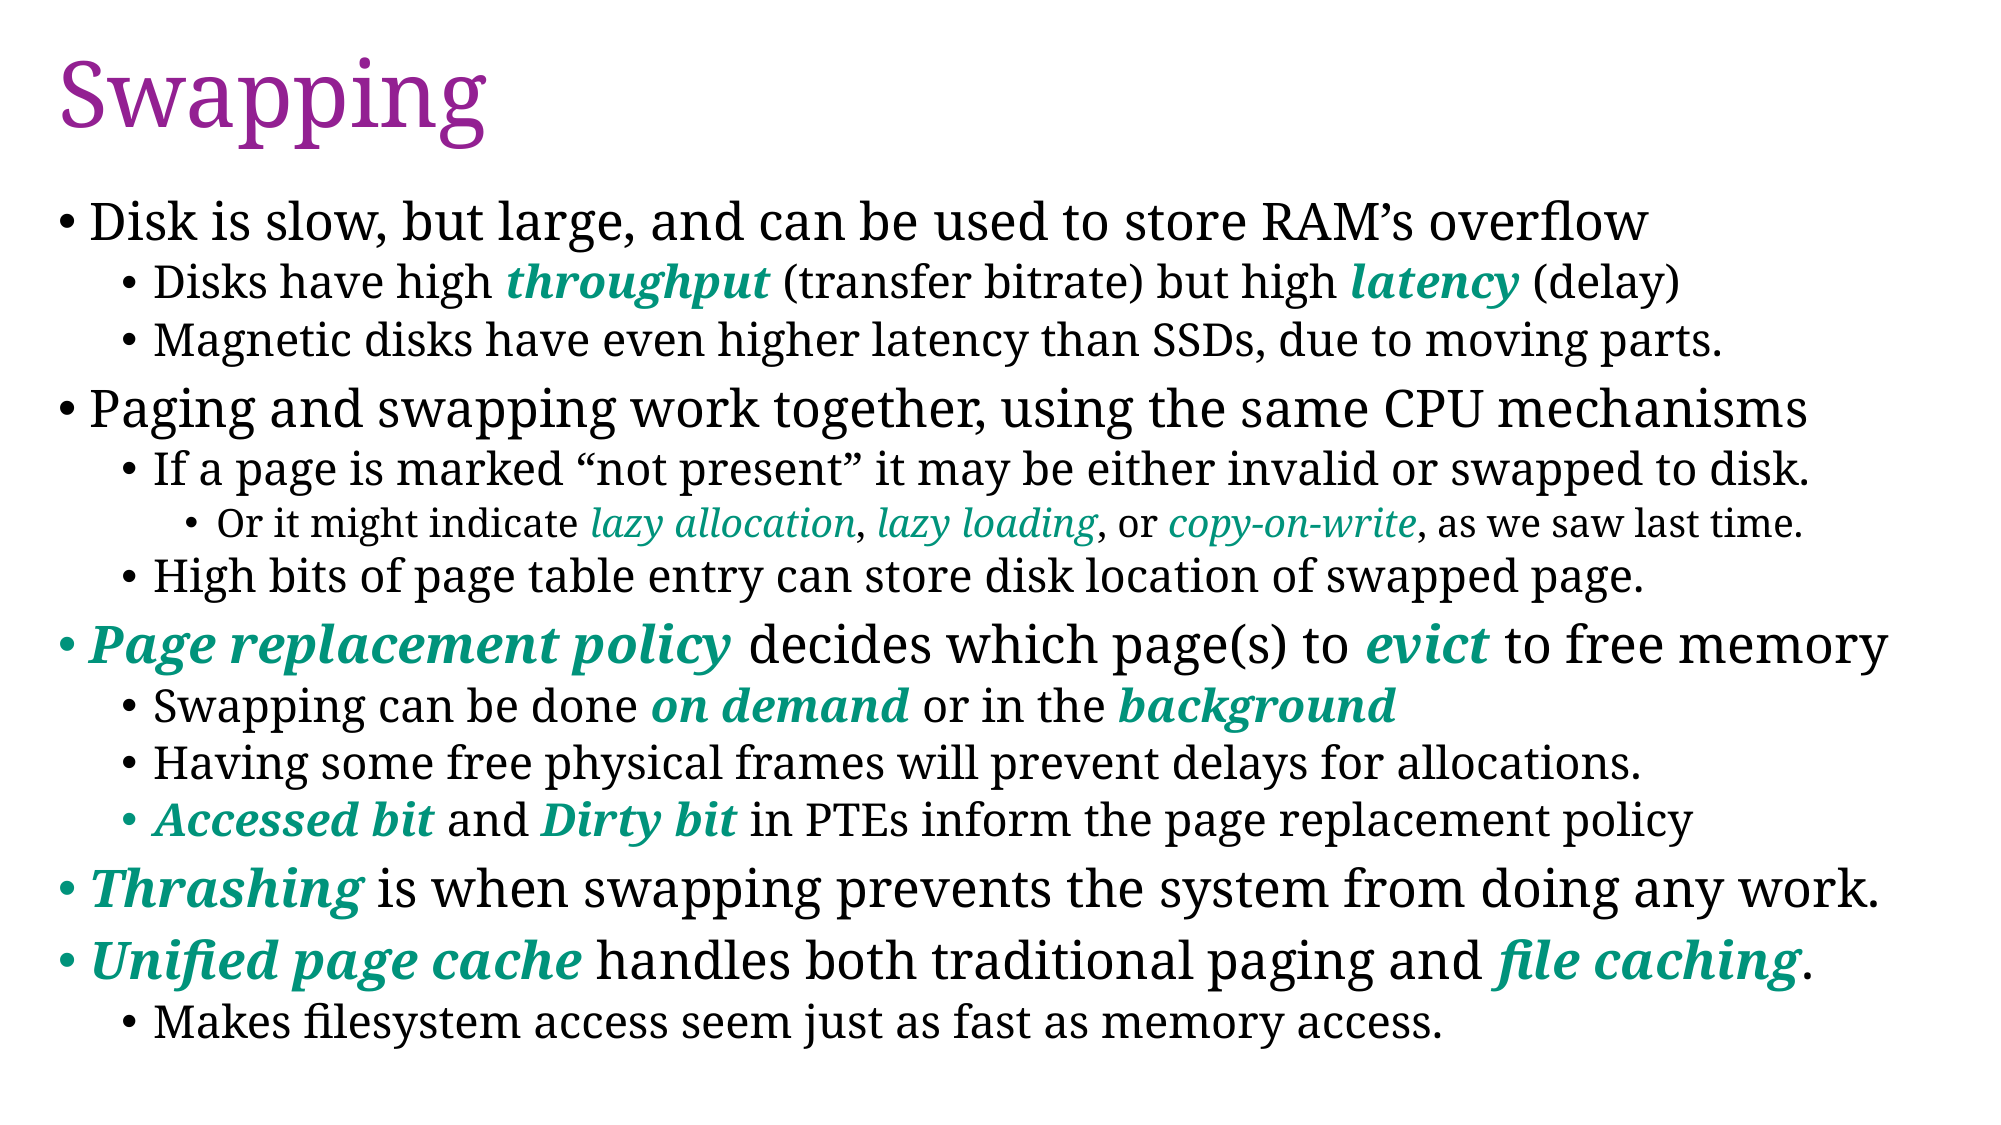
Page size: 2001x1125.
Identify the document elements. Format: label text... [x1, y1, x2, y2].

list Disk is slow, but large, and can be used to store RAM’s overflow Disks have high throughput (transfer bitrate) but high latency (delay) Magnetic disks have even higher latency than SSDs, due to moving parts. Paging and swapping work together, using the same CPU mechanisms If a page is marked “not present” it may be either invalid or swapped to disk. Or it might indicate lazy allocation, lazy loading, or copy-on-write, as we saw last time. High bits of page table entry can store disk location of swapped page. Page replacement policy decides which page(s) to evict to free memory Swapping can be done on demand or in the background Having some free physical frames will prevent delays for allocations. Accessed bit and Dirty bit in PTEs inform the page replacement policy Thrashing is when swapping prevents the system from doing any work. Unified page cache handles both traditional paging and file caching. Makes filesystem access seem just as fast as memory access. [43, 188, 1953, 1106]
title Swapping [43, 25, 1953, 171]
